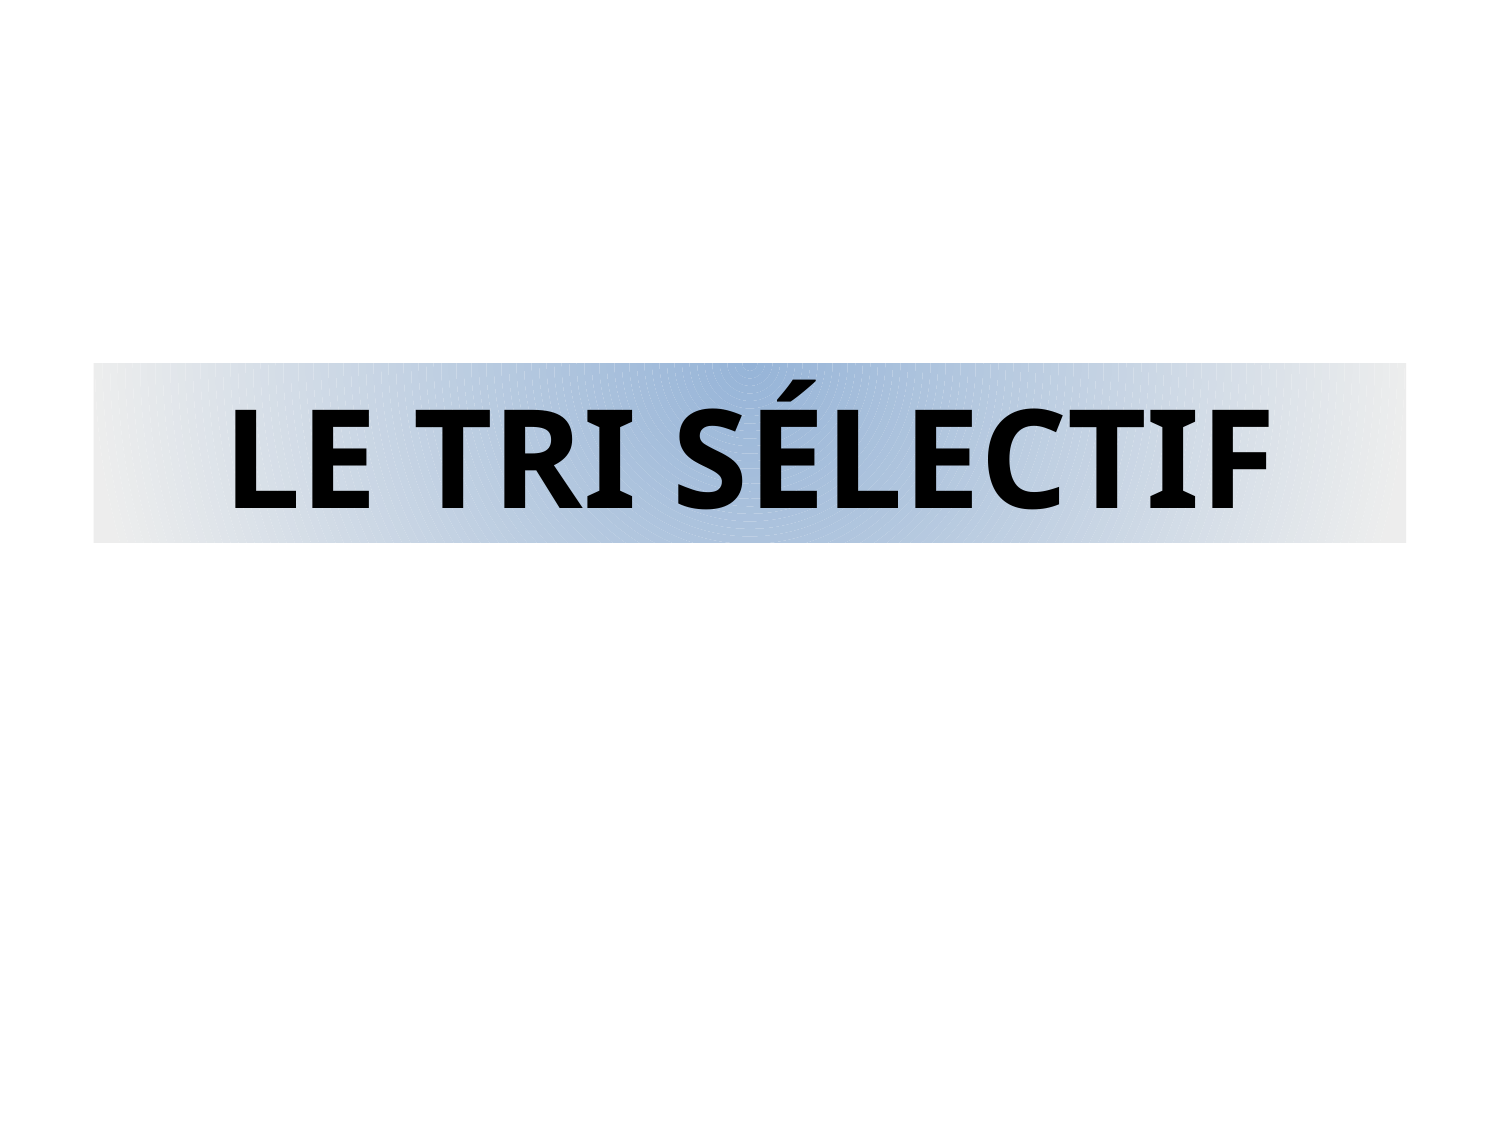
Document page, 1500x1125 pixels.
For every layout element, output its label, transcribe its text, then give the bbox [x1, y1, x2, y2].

text_box LE TRI SÉLECTIF [93, 363, 1407, 544]
